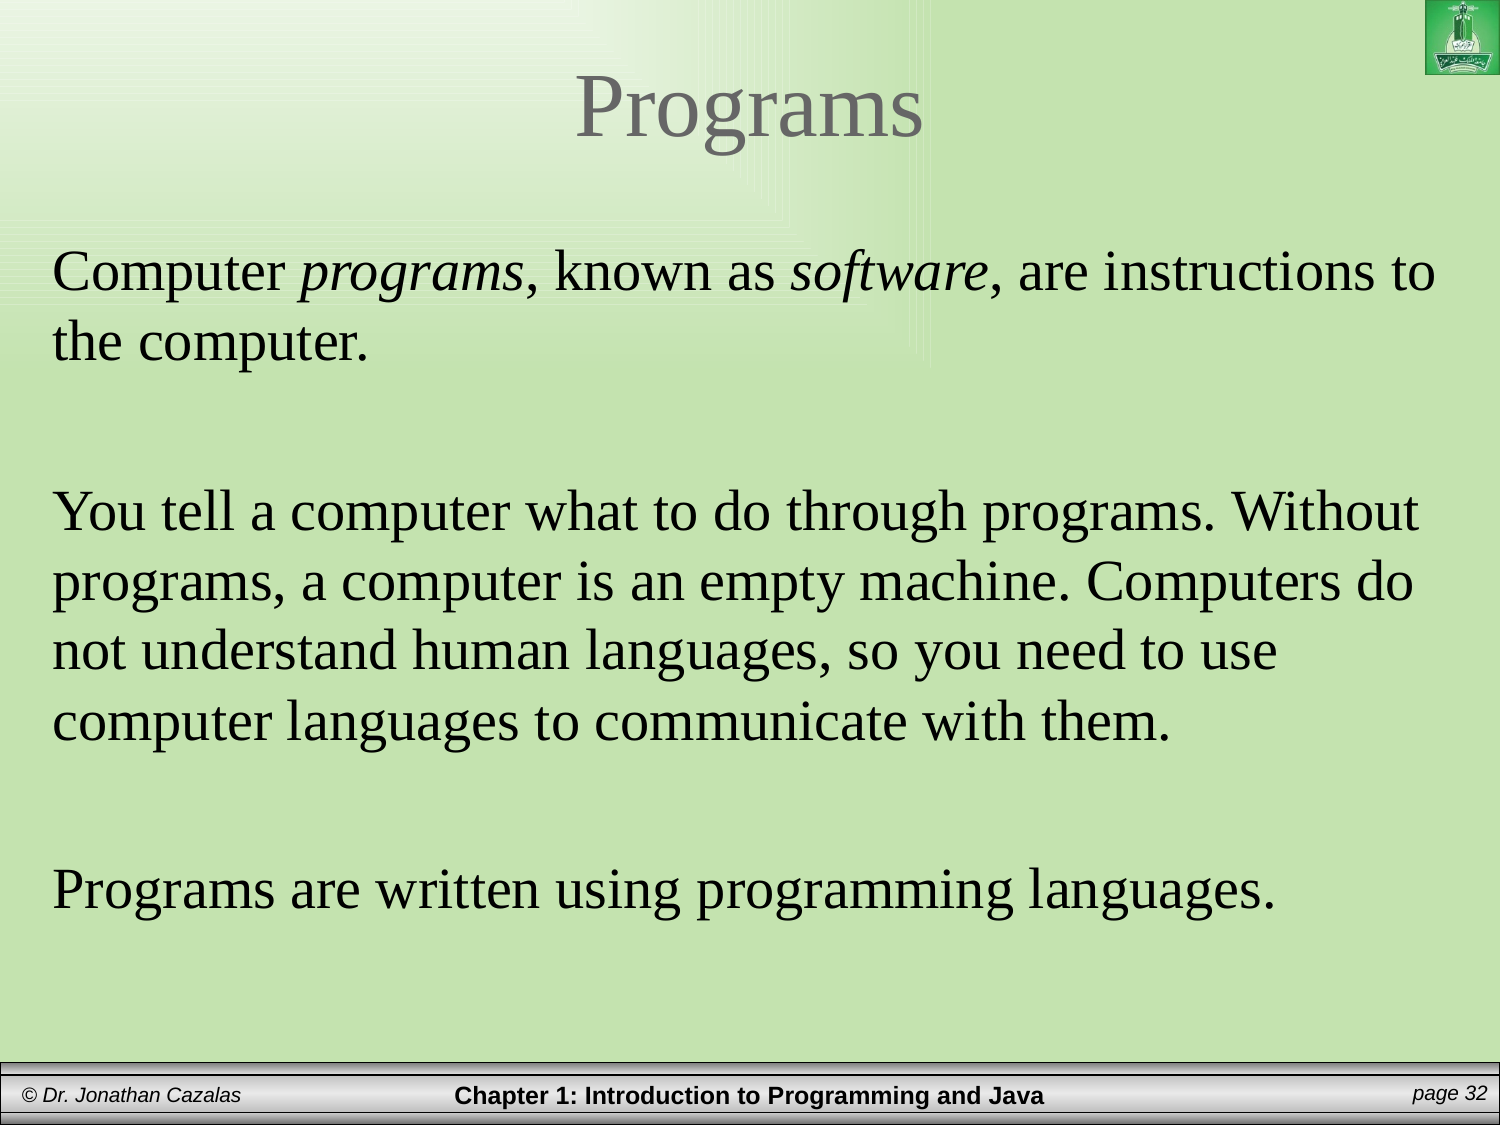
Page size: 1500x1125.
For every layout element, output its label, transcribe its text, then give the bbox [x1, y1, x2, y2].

picture [1425, 0, 1500, 75]
text_box Programs [112, 37, 1388, 163]
text_box Computer programs, known as software, are instructions to the computer. You tell a computer what to do through programs. Without programs, a computer is an empty machine. Computers do not understand human languages, so you need to use computer languages to communicate with them. Programs are written using programming languages. [37, 224, 1463, 975]
